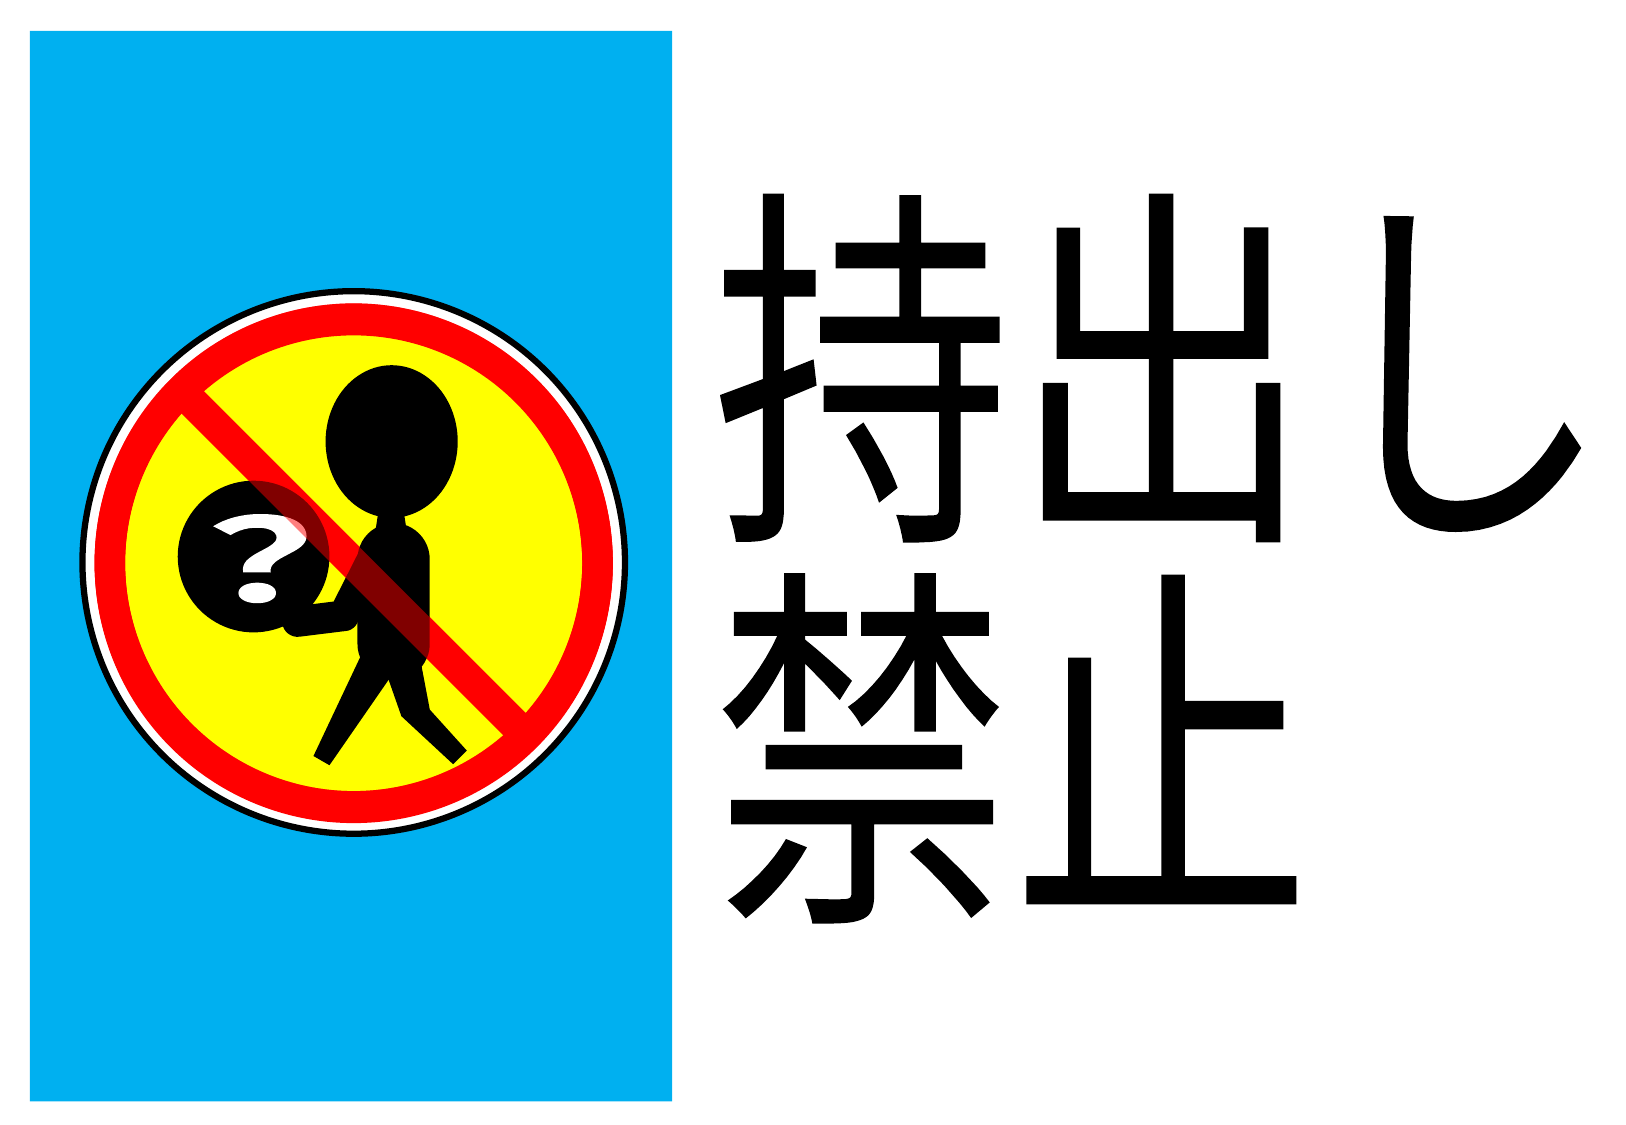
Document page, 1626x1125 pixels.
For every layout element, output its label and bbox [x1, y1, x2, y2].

text_box [82, 290, 626, 834]
text_box [28, 29, 674, 1103]
